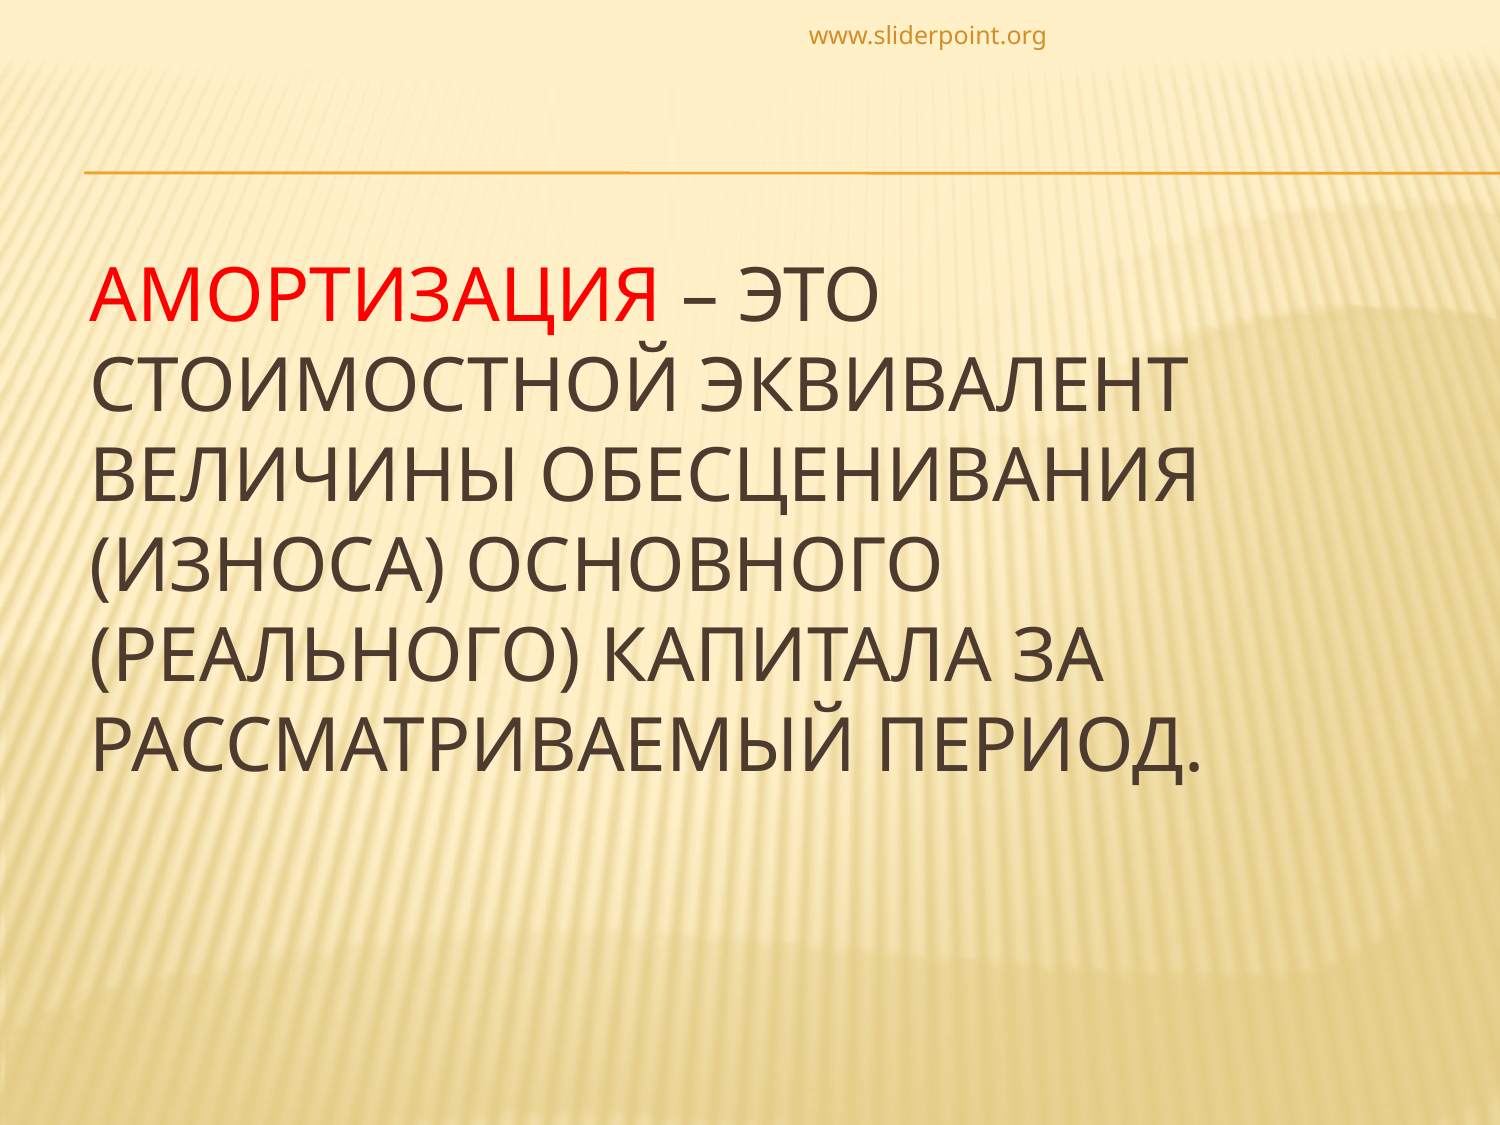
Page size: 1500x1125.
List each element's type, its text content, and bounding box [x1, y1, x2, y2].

title Амортизация – это стоимостной эквивалент величины обесценивания (износа) основного (реального) капитала за рассматриваемый период. [75, 45, 1425, 988]
footer www.sliderpoint.org [512, 12, 1063, 60]
